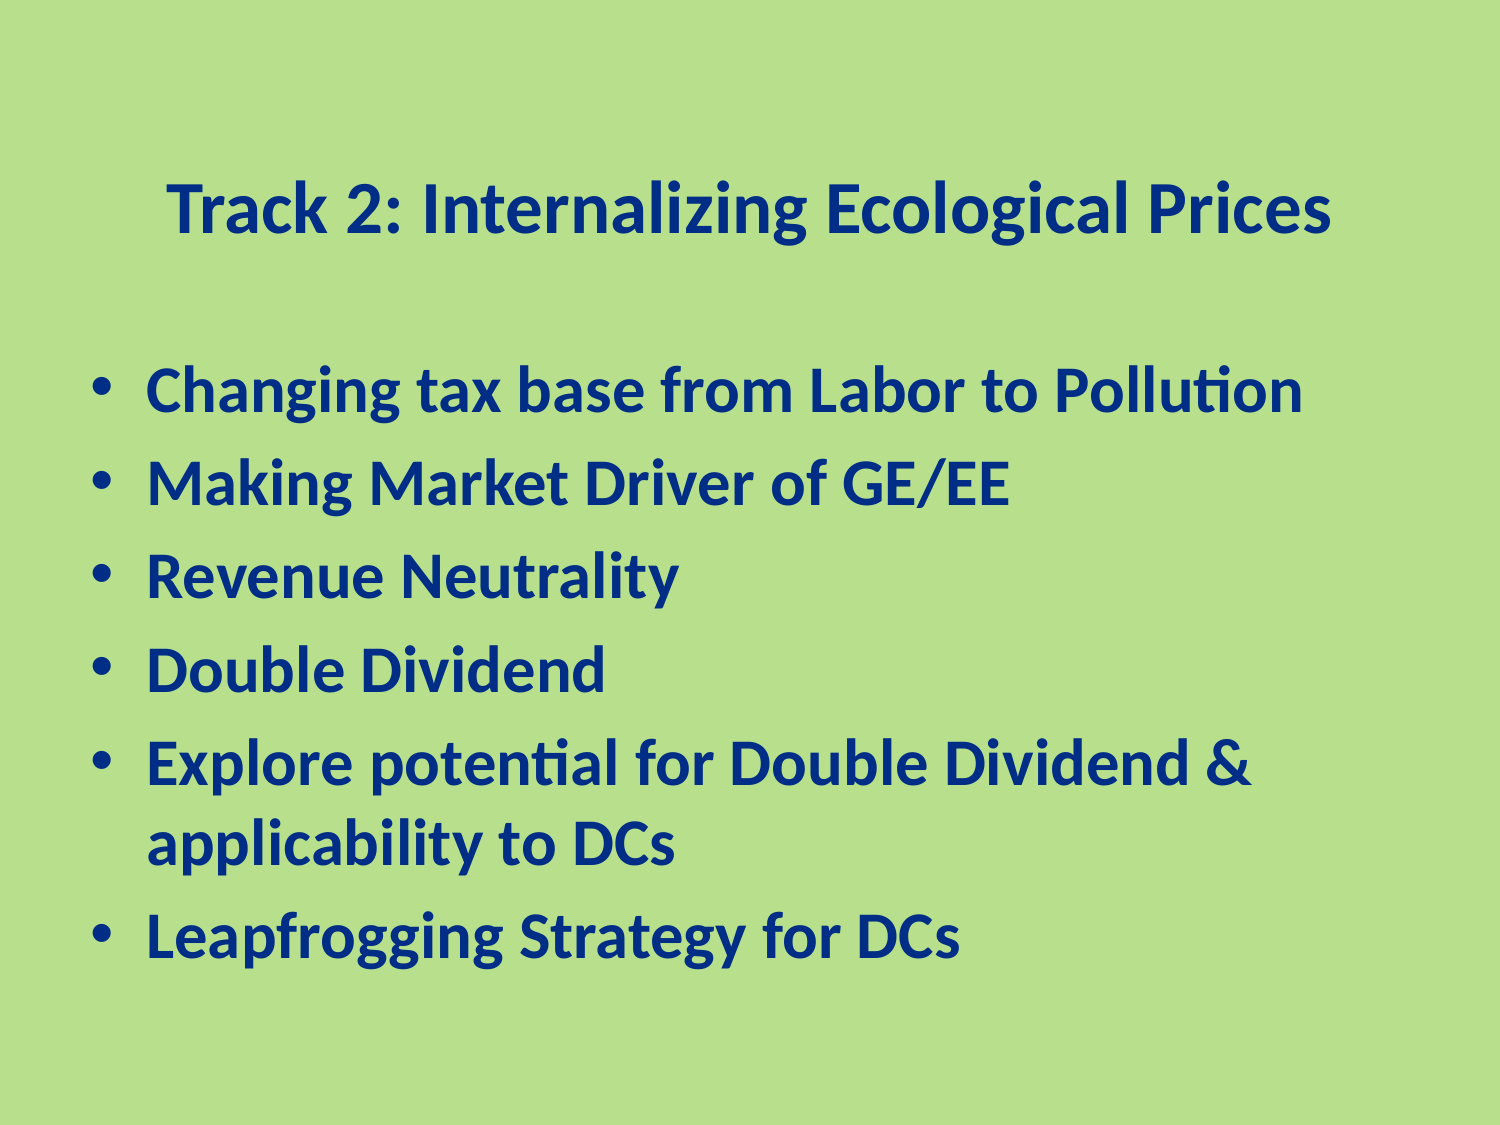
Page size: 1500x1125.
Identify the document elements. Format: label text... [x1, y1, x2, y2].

list Changing tax base from Labor to Pollution Making Market Driver of GE/EE Revenue Neutrality Double Dividend Explore potential for Double Dividend & applicability to DCs Leapfrogging Strategy for DCs [75, 338, 1500, 1125]
title Track 2: Internalizing Ecological Prices [75, 110, 1425, 298]
